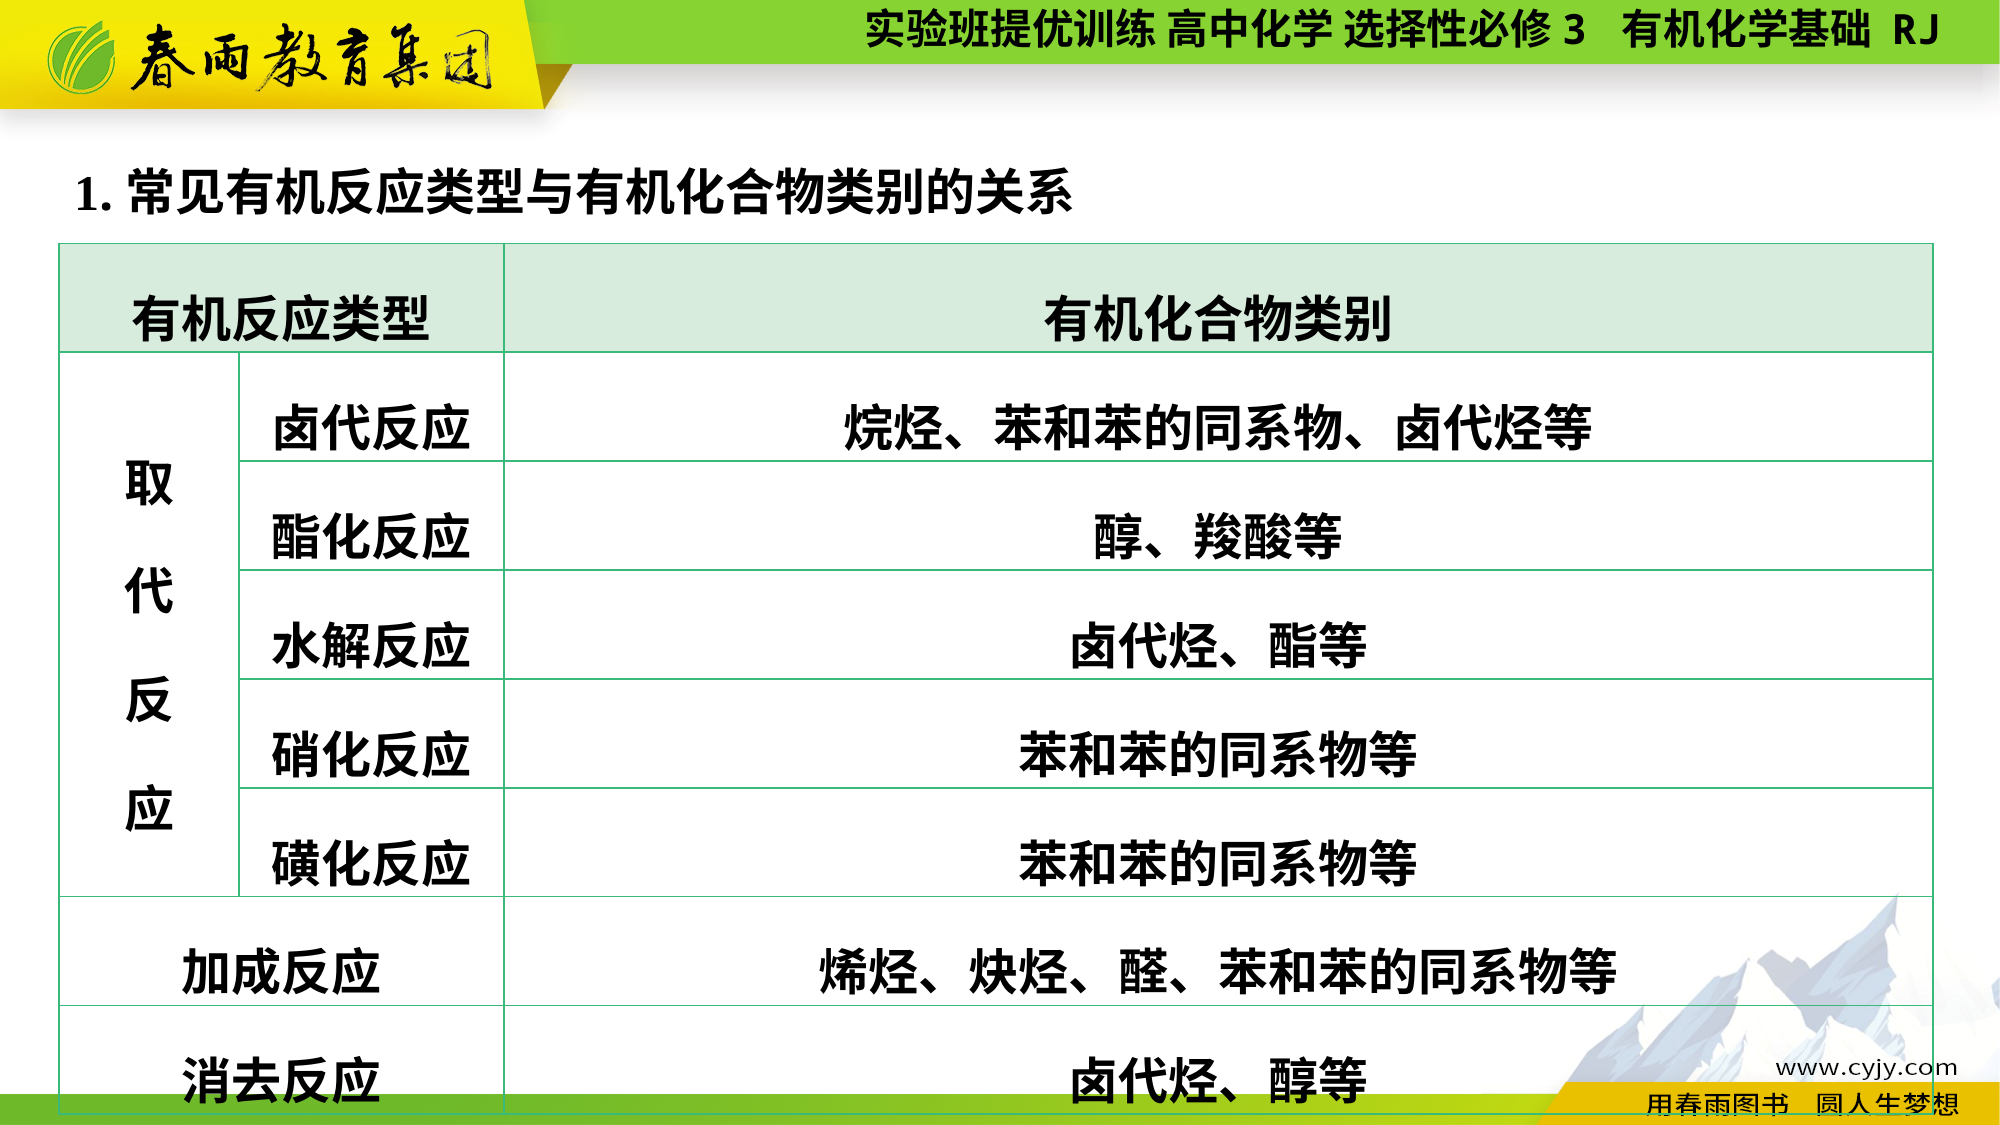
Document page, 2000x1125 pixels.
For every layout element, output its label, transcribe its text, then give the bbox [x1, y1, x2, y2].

table_cell 硝化反应 [240, 680, 503, 787]
table_cell 苯和苯的同系物等 [505, 680, 1932, 787]
table_cell 醇、羧酸等 [505, 462, 1932, 569]
table_cell 水解反应 [240, 571, 503, 678]
table_header 有机化合物类别 [505, 244, 1932, 351]
table_cell 卤代烃、酯等 [505, 571, 1932, 678]
table_cell 烯烃、炔烃、醛、苯和苯的同系物等 [505, 897, 1932, 1005]
table_cell 加成反应 [60, 897, 503, 1005]
table_cell 取 代 反 应 [60, 353, 238, 896]
table_cell 磺化反应 [240, 789, 503, 896]
table_cell 酯化反应 [240, 462, 503, 569]
table_cell 烷烃、苯和苯的同系物、卤代烃等 [505, 353, 1932, 460]
list 1.常见有机反应类型与有机化合物类别的关系 [59, 122, 1944, 217]
picture [0, 0, 2000, 1125]
table_cell 卤代反应 [240, 353, 503, 460]
table_cell 苯和苯的同系物等 [505, 789, 1932, 896]
table_cell 卤代烃、醇等 [505, 1006, 1932, 1113]
table_header 有机反应类型 [60, 244, 503, 351]
table_cell 消去反应 [60, 1006, 503, 1113]
